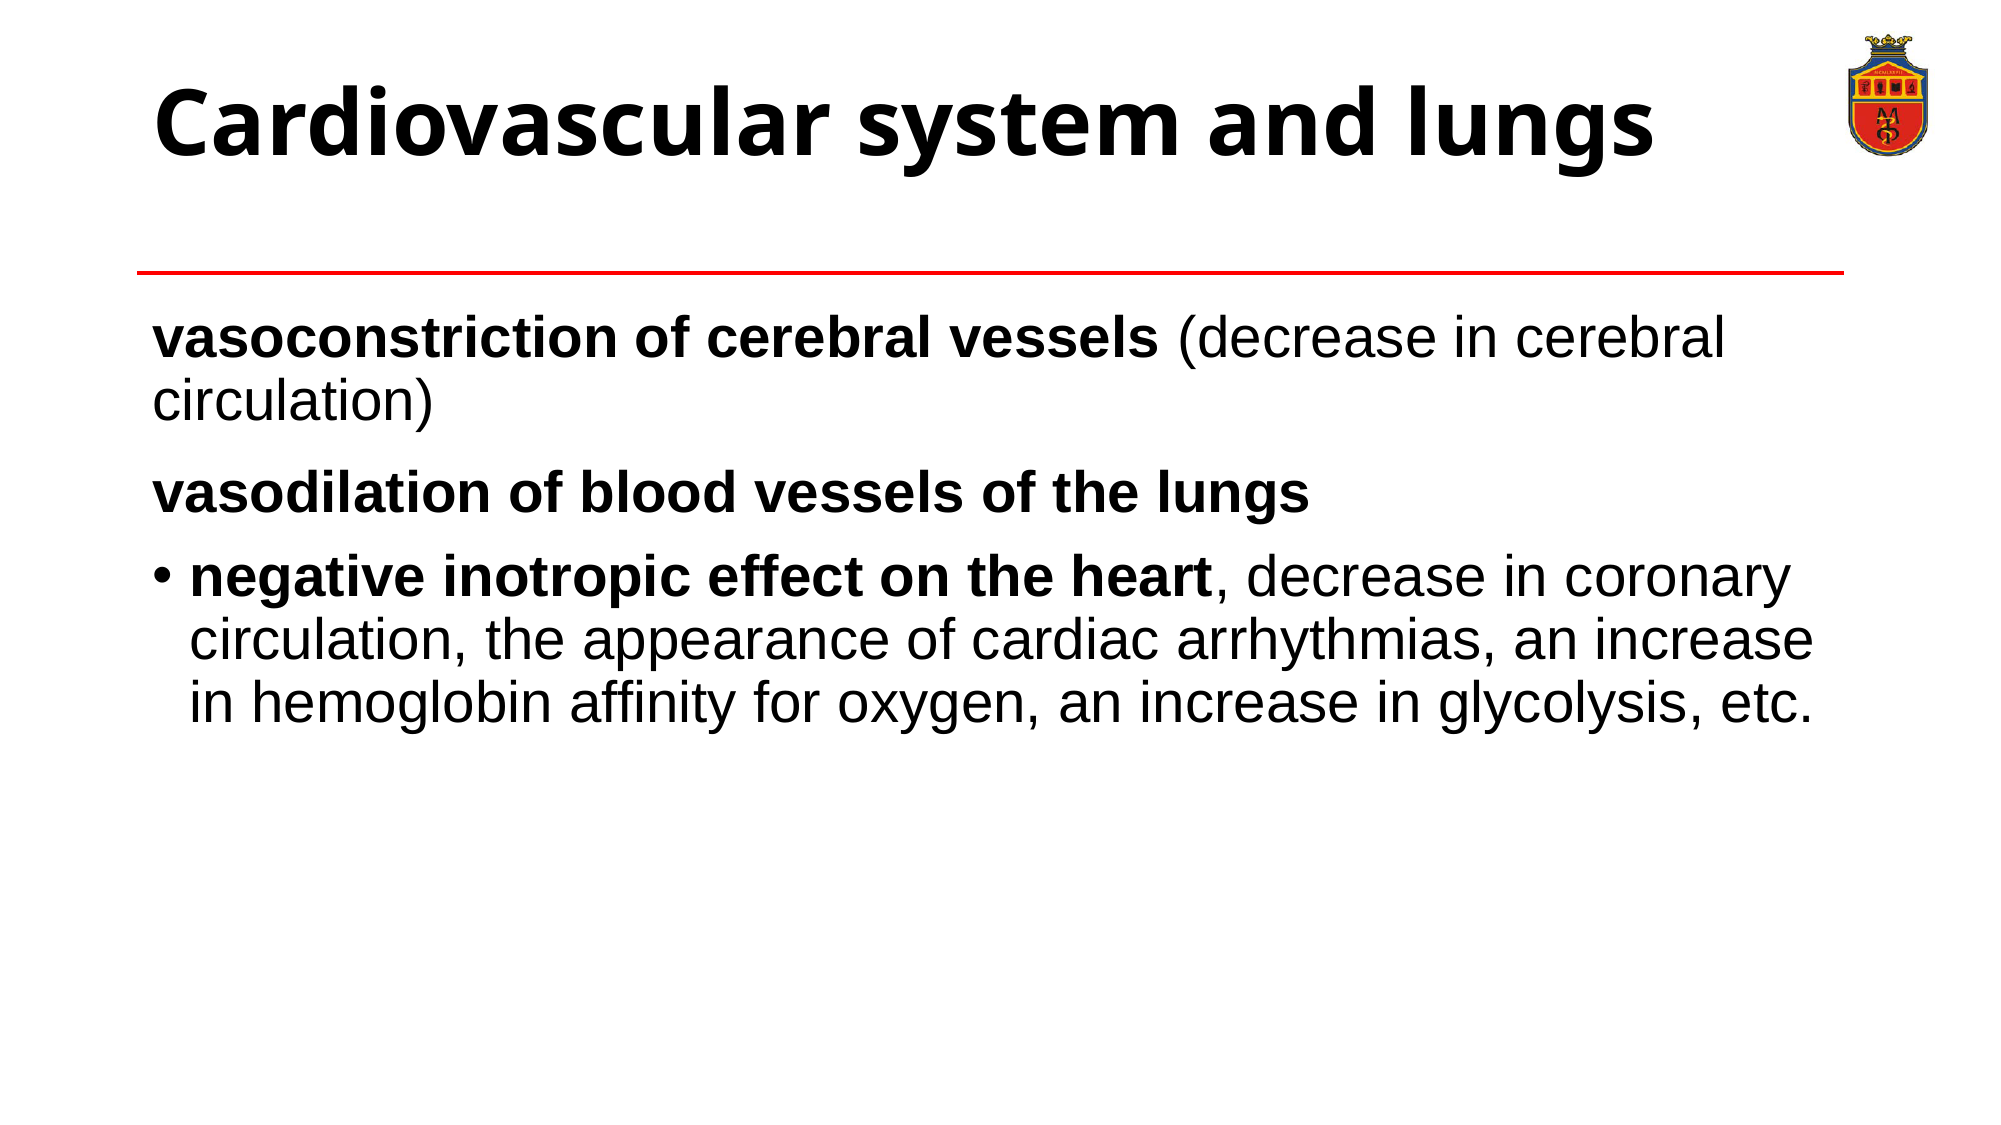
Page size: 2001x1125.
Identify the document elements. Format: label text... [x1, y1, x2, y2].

title Cardiovascular system and lungs [137, 59, 1863, 278]
list vasoconstriction of cerebral vessels (decrease in cerebral circulation) vasodilation of blood vessels of the lungs negative inotropic effect on the heart, decrease in coronary circulation, the appearance of cardiac arrhythmias, an increase in hemoglobin affinity for oxygen, an increase in glycolysis, etc. [137, 299, 1863, 1014]
picture [1794, 16, 1969, 189]
